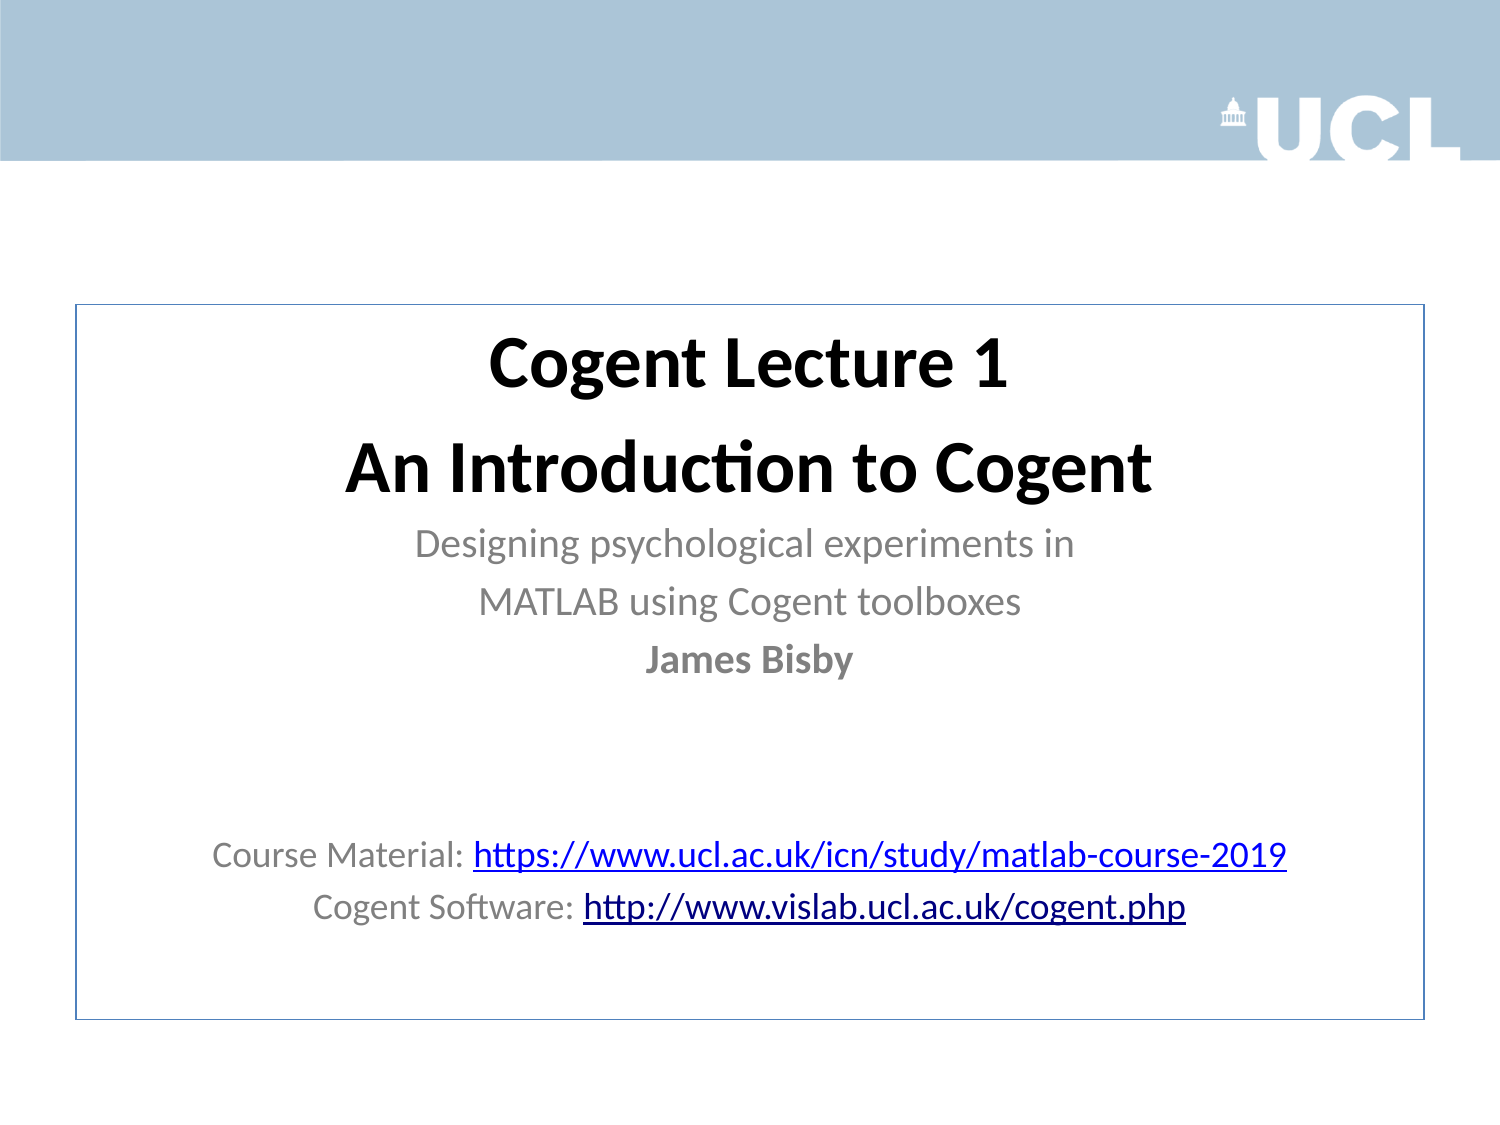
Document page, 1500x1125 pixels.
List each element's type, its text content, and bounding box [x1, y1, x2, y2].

text_box Cogent Lecture 1 An Introduction to Cogent Designing psychological experiments in MATLAB using Cogent toolboxes James Bisby Course Material: https://www.ucl.ac.uk/icn/study/matlab-course-2019 Cogent Software: http://www.vislab.ucl.ac.uk/cogent.php [75, 304, 1424, 1020]
picture [0, 0, 1500, 161]
